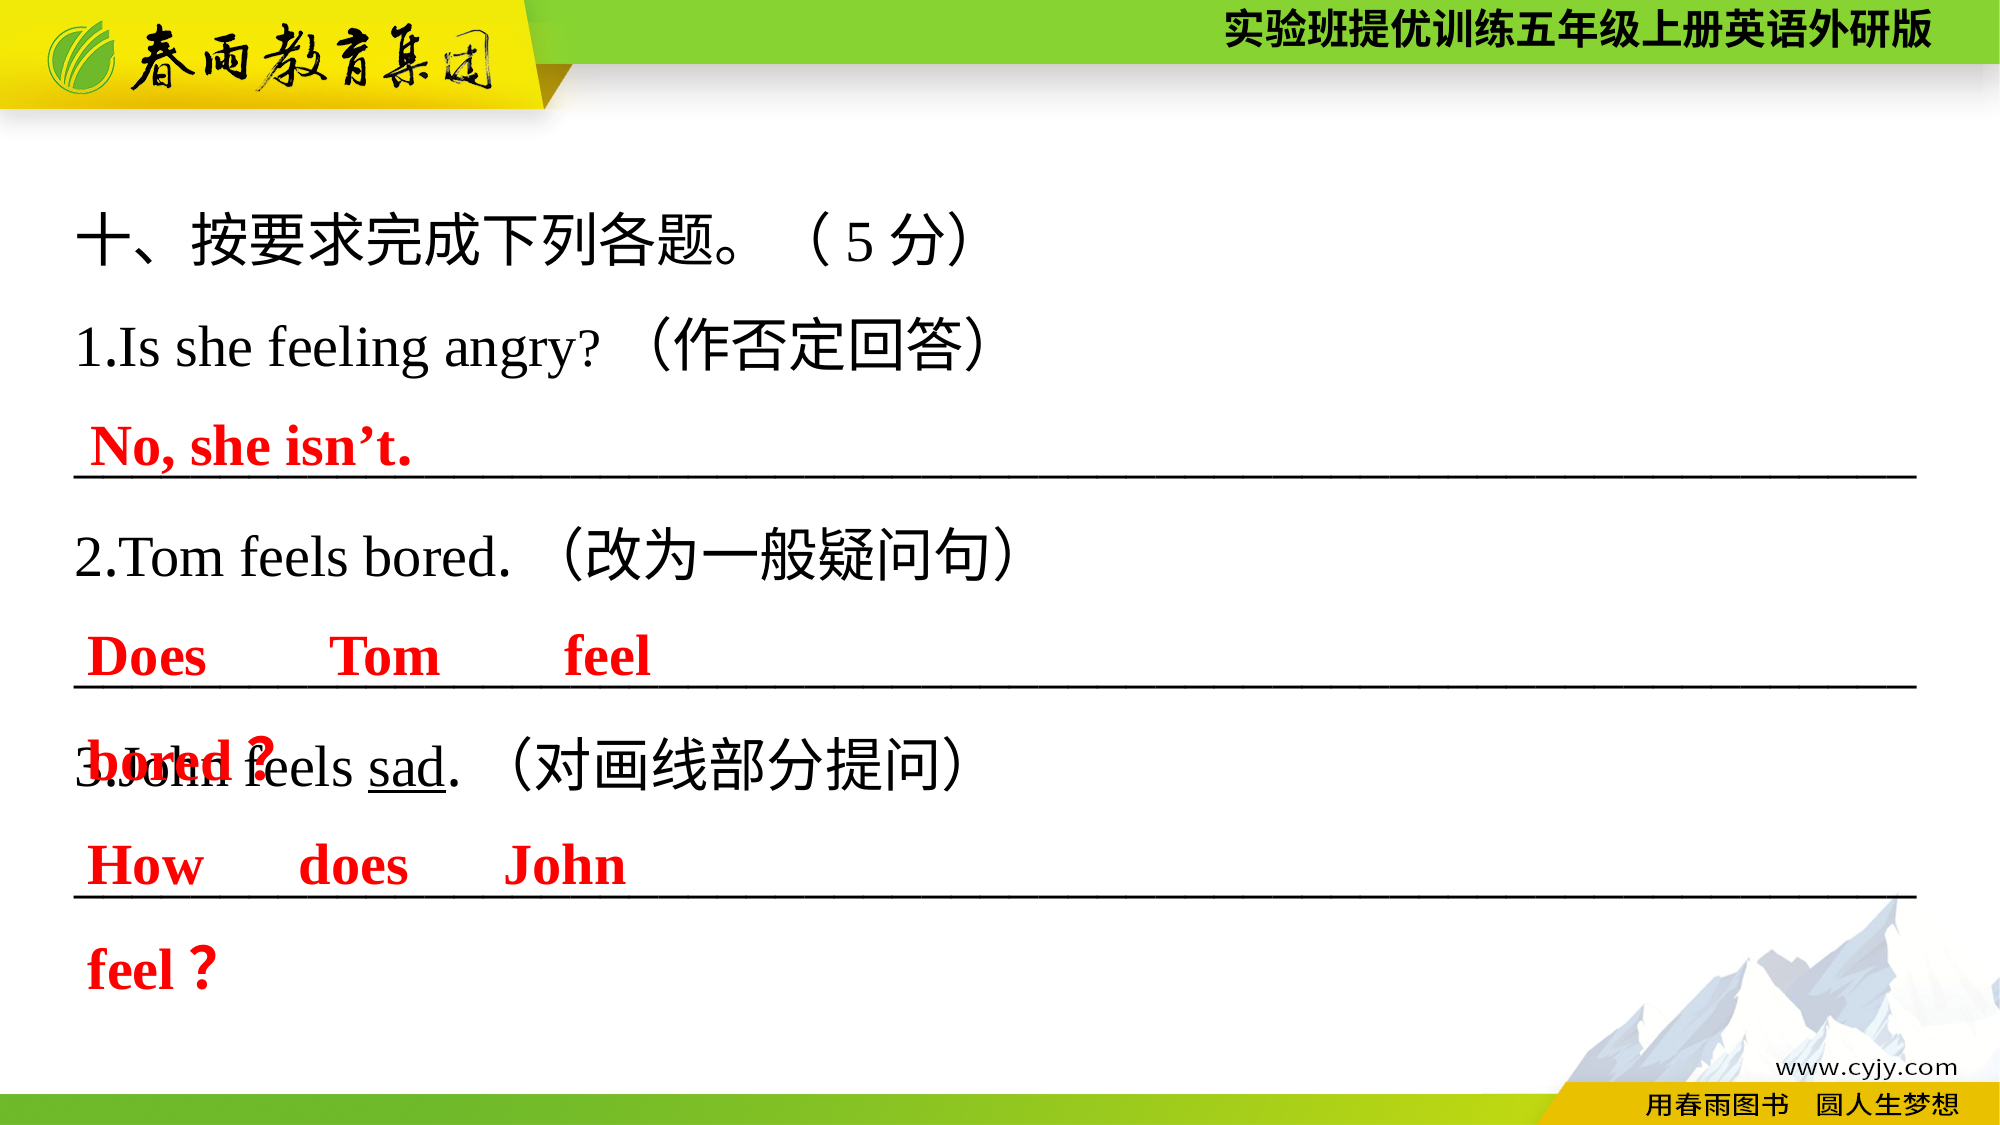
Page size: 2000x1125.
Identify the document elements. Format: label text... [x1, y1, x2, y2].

text_box How does John feel？ [72, 783, 642, 904]
text_box No, she isn’t. [75, 365, 428, 485]
picture [0, 0, 2000, 1125]
list 十、按要求完成下列各题。（5分） 1.Is she feeling angry?（作否定回答） _______________________________________________________________ 2.Tom feels bored.（改为一般疑问句） _______________________________________________________________ 3.John feels sad.（对画线部分提问） _______________________________________________________________ [59, 161, 1944, 906]
text_box Does Tom feel bored？ [73, 574, 667, 695]
